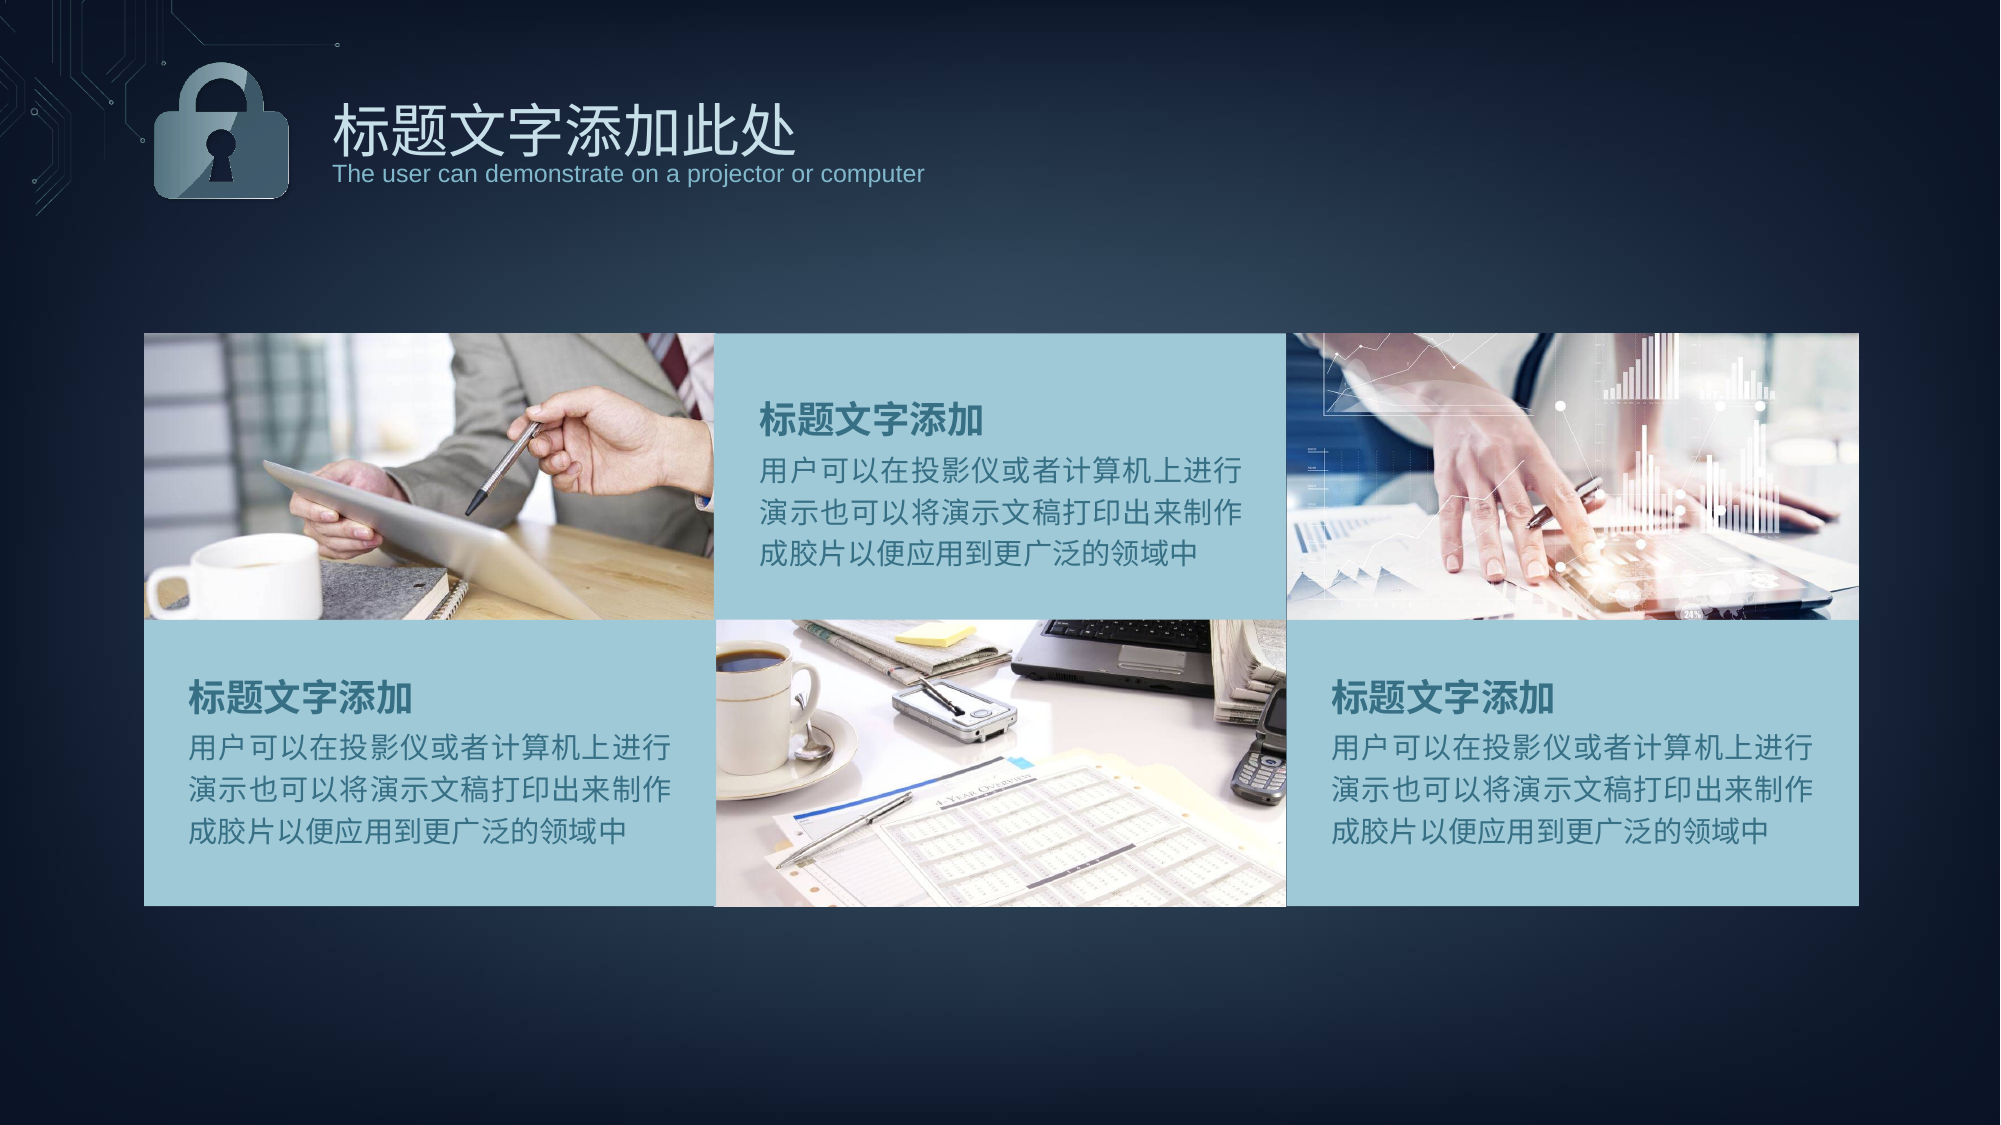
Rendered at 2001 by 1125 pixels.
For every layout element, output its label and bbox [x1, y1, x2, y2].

picture [0, 0, 2000, 1125]
text_box [0, 0, 344, 247]
text_box [713, 333, 1287, 620]
text_box [144, 619, 717, 907]
text_box [317, 86, 1311, 196]
text_box [1286, 619, 1859, 907]
